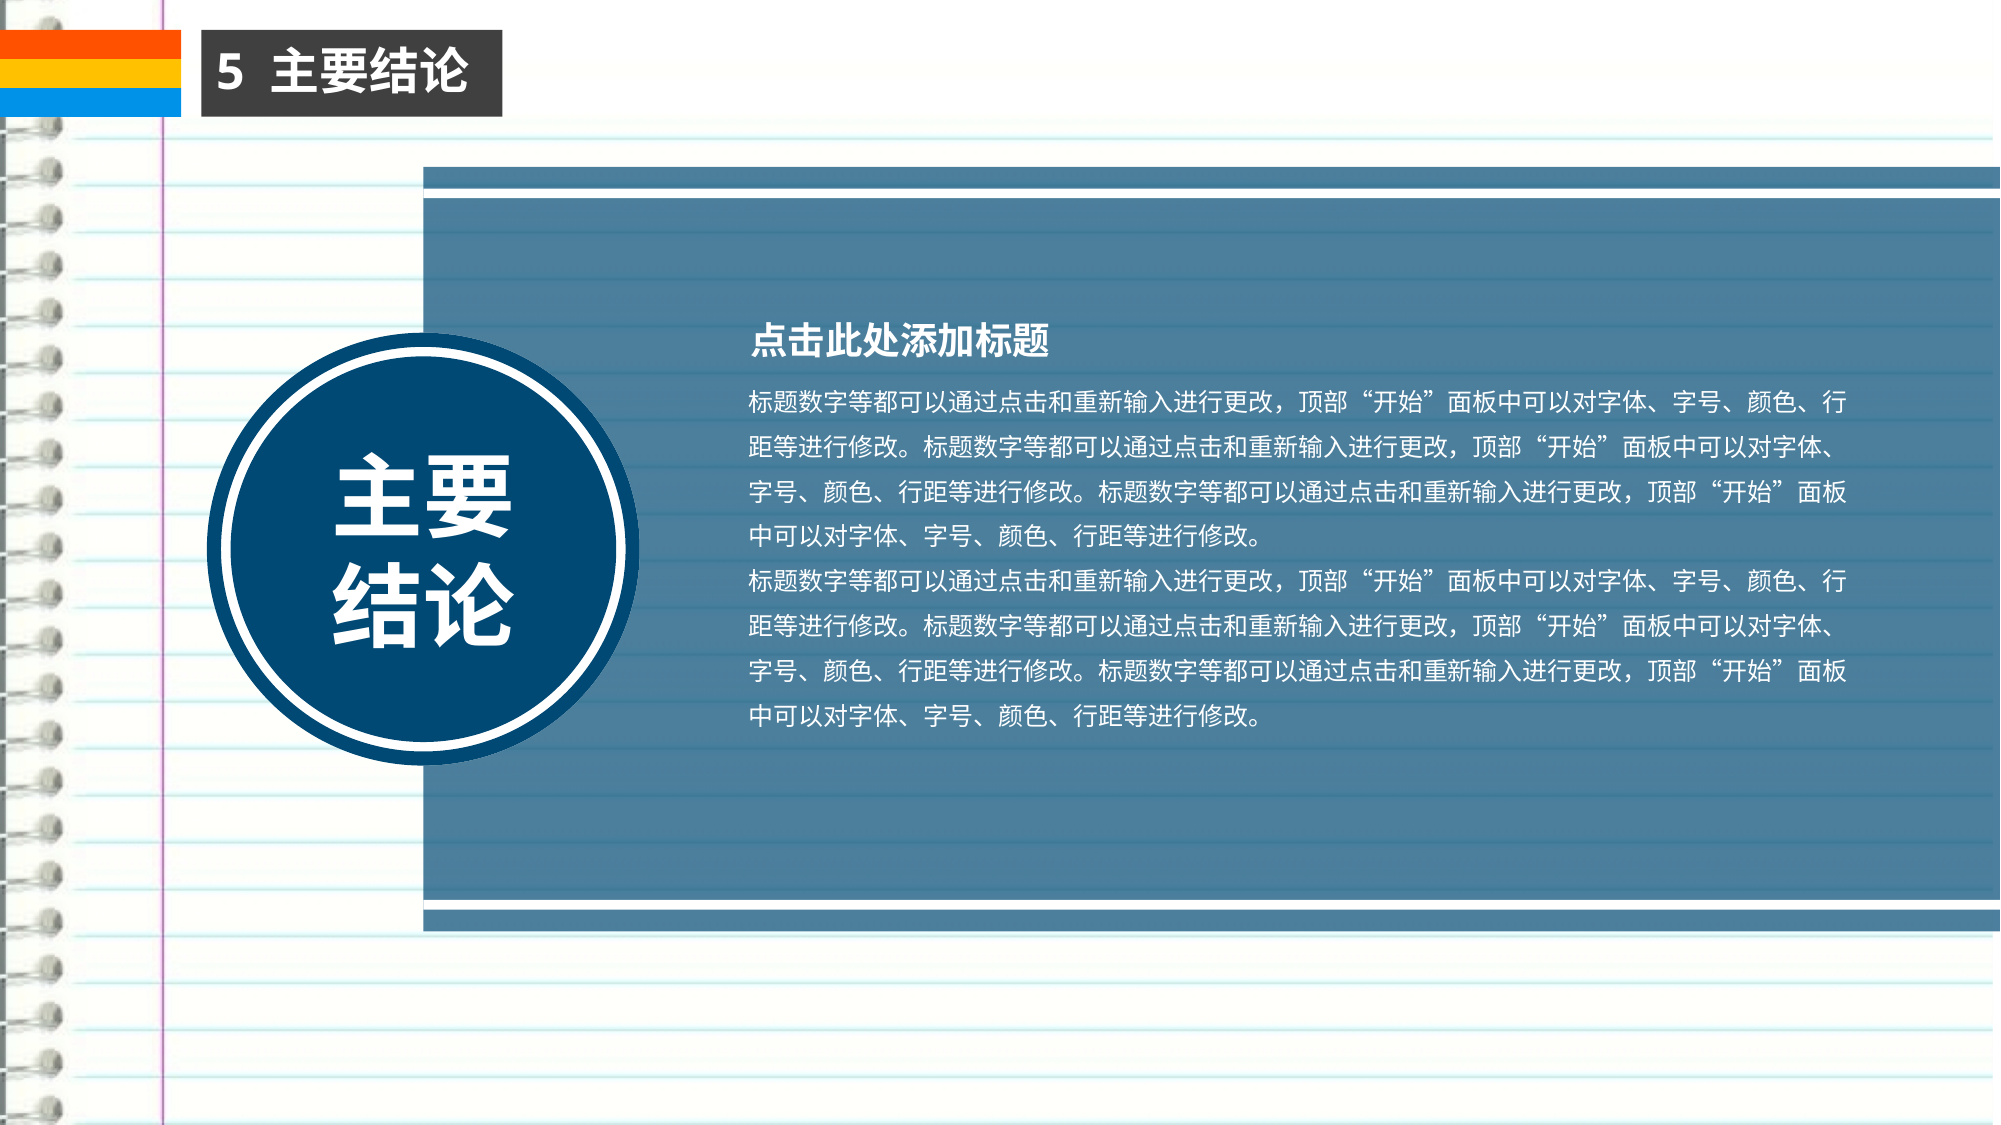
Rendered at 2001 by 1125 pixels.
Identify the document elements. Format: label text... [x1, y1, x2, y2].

picture [0, 0, 2001, 1125]
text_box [206, 332, 640, 766]
list 5 主要结论 [200, 29, 503, 118]
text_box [423, 166, 2000, 932]
